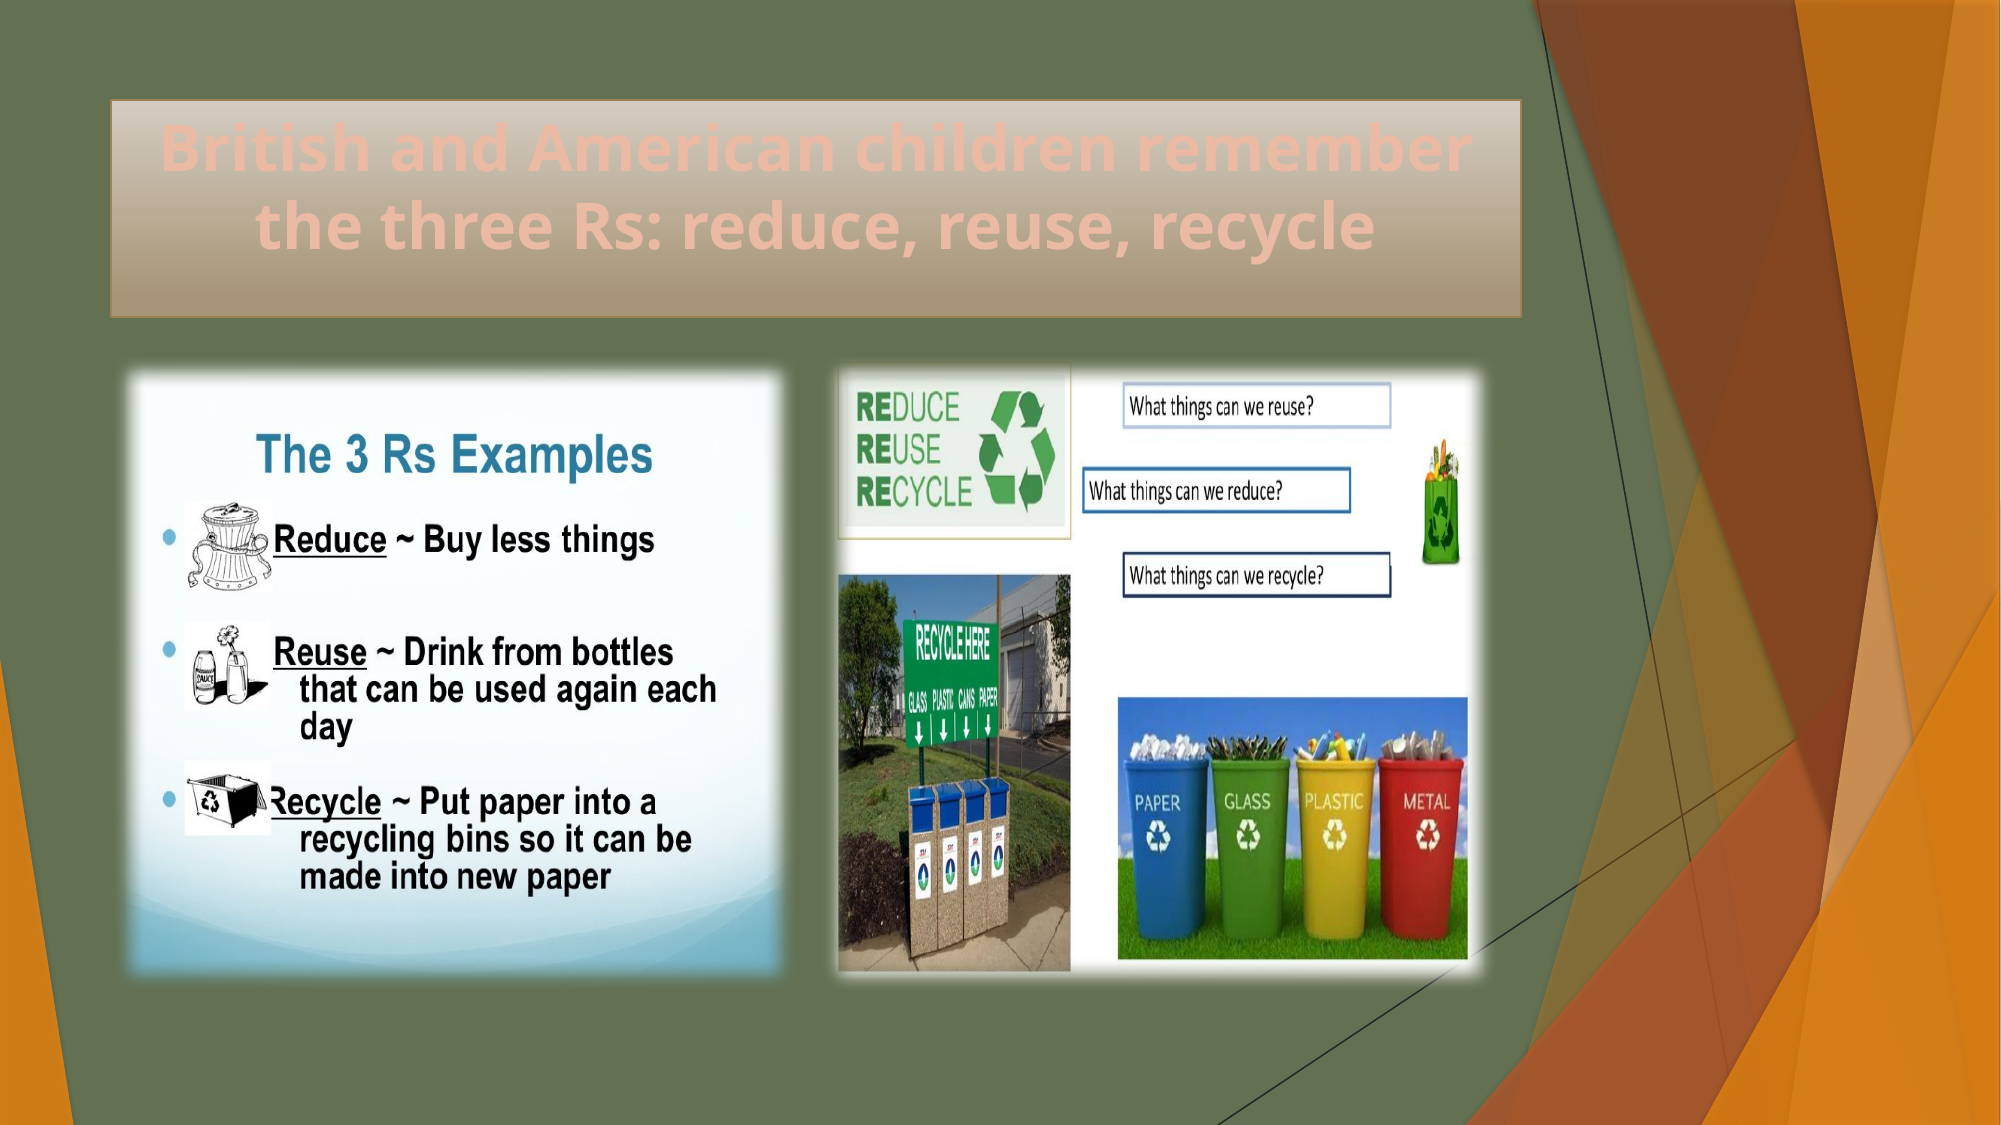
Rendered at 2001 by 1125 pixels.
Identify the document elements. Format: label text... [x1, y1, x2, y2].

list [110, 353, 798, 992]
title British and American children remember the three Rs: reduce, reuse, recycle [110, 99, 1522, 318]
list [821, 353, 1499, 992]
